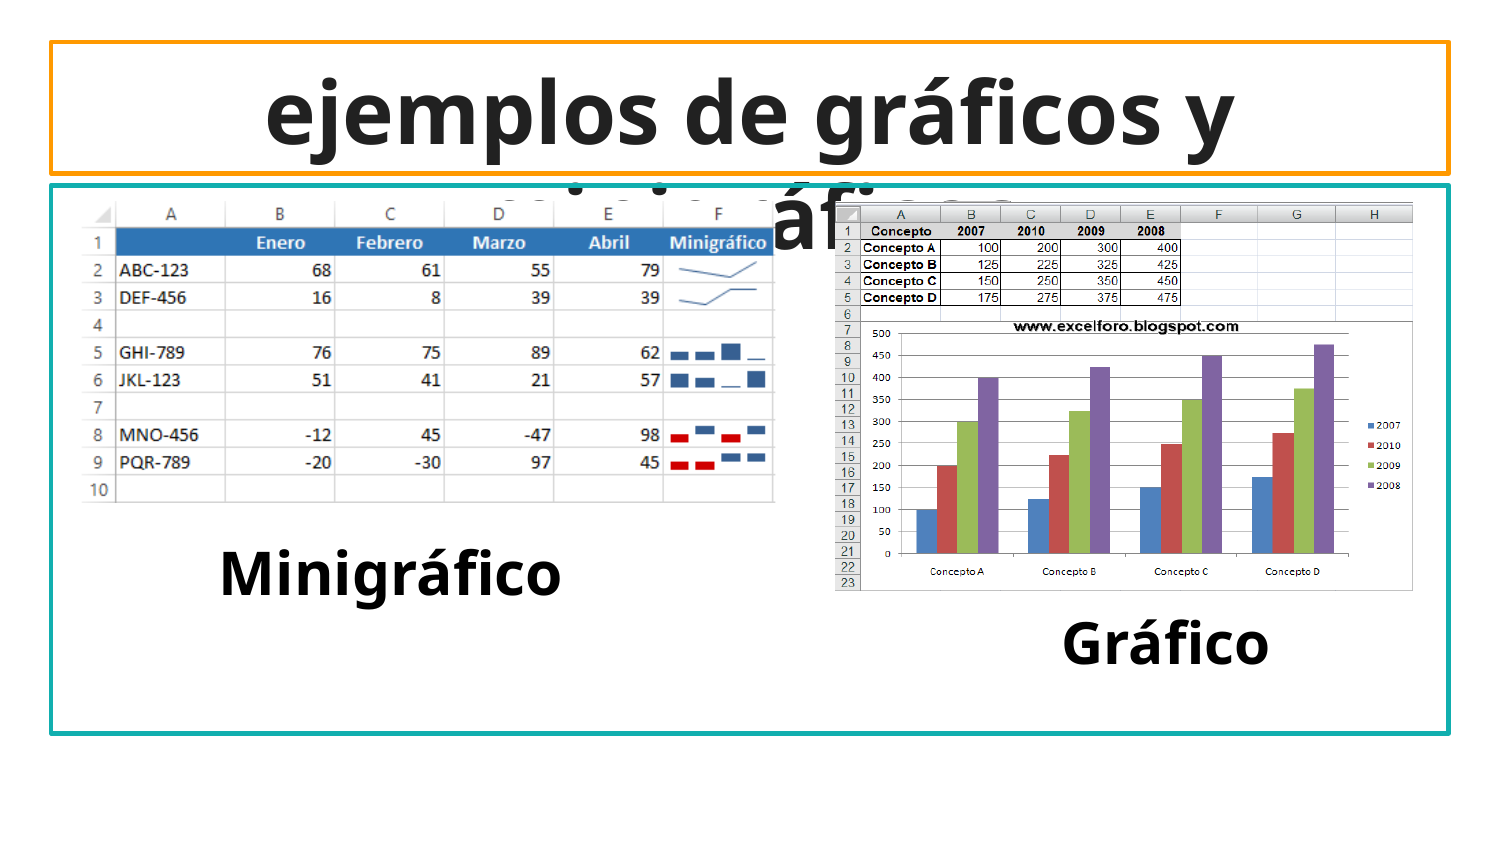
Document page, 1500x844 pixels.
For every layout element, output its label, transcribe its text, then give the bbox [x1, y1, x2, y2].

list [51, 185, 1449, 734]
title ejemplos de gráficos y minigráficos [51, 41, 1449, 174]
picture [81, 201, 776, 503]
picture [835, 201, 1414, 591]
text_box Gráfico [969, 600, 1363, 666]
text_box Minigráfico [174, 519, 608, 616]
